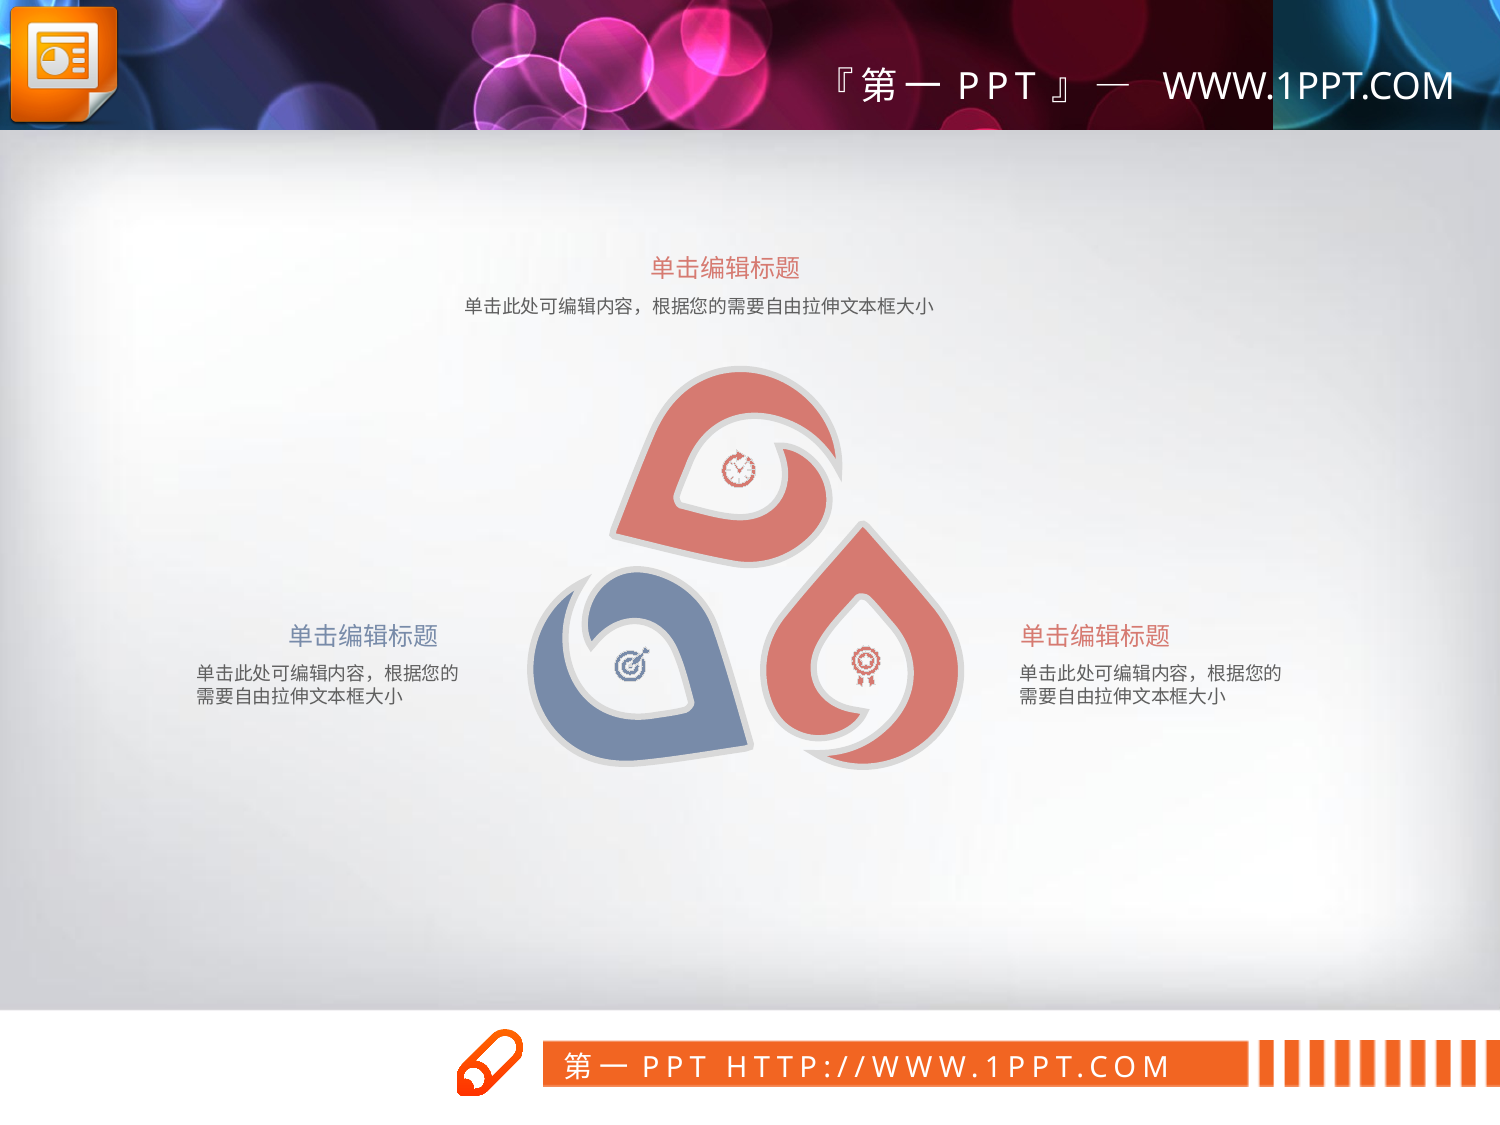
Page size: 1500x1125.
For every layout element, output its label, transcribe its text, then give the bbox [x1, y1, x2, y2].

text_box 单击编辑标题 [636, 245, 816, 287]
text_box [512, 565, 752, 767]
text_box 单击此处可编辑内容，根据您的需要自由拉伸文本框大小 [449, 287, 1028, 325]
text_box 单击此处可编辑内容，根据您的需要自由拉伸文本框大小 [181, 654, 481, 715]
picture [543, 1040, 1500, 1087]
text_box 单击编辑标题 [273, 612, 454, 654]
text_box 单击此处可编辑内容，根据您的需要自由拉伸文本框大小 [1005, 654, 1304, 715]
picture [0, 0, 1500, 1012]
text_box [759, 523, 967, 788]
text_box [612, 356, 844, 565]
text_box 单击编辑标题 [1006, 612, 1186, 654]
